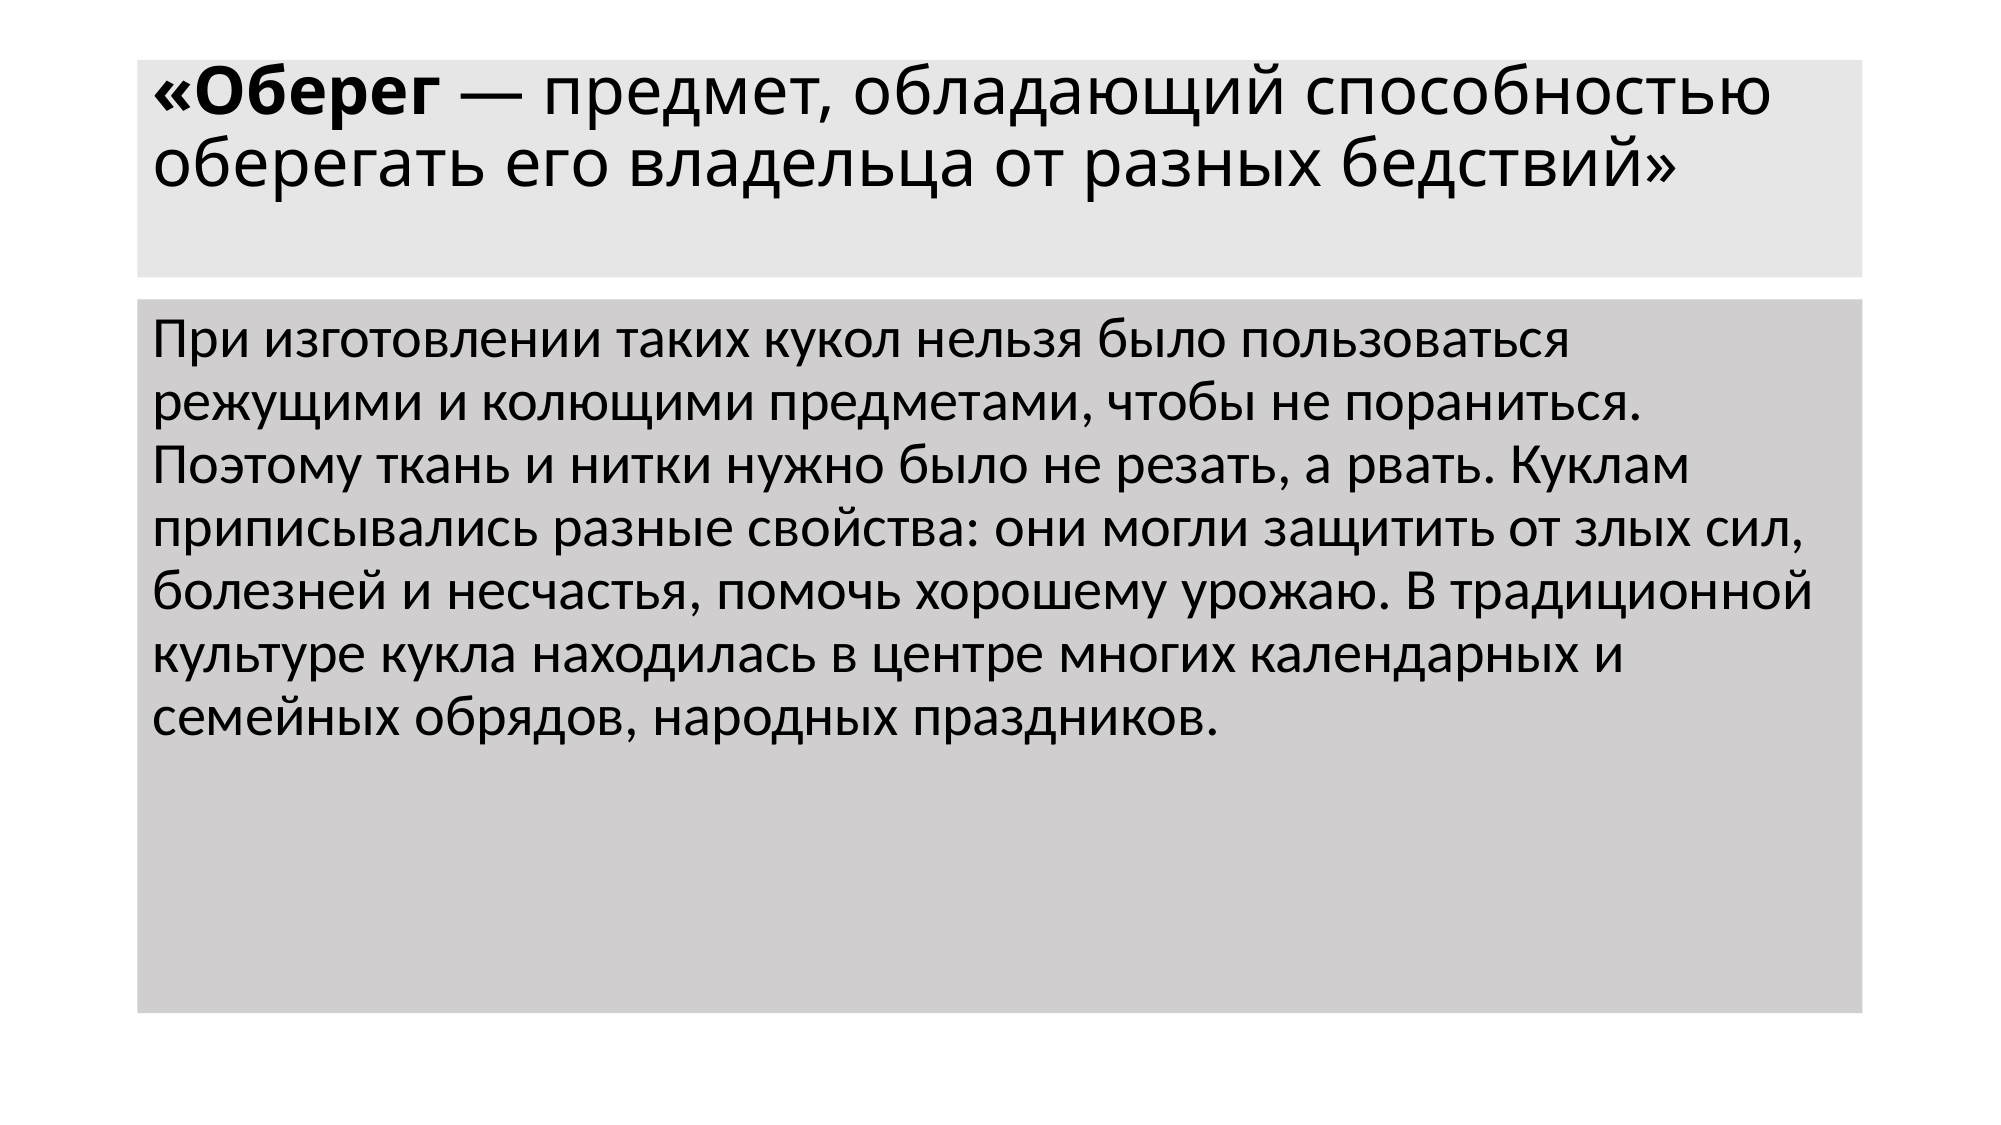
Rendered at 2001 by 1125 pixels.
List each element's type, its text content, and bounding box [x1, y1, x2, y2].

list При изготовлении таких кукол нельзя было пользоваться режущими и колющими предметами, чтобы не пораниться. Поэтому ткань и нитки нужно было не резать, а рвать. Куклам приписывались разные свойства: они могли защитить от злых сил, болезней и несчастья, помочь хорошему урожаю. В традиционной культуре кукла находилась в центре многих календарных и семейных обрядов, народных праздников. [137, 299, 1863, 1014]
title «Оберег — предмет, обладающий способностью оберегать его владельца от разных бедствий» [137, 59, 1863, 278]
